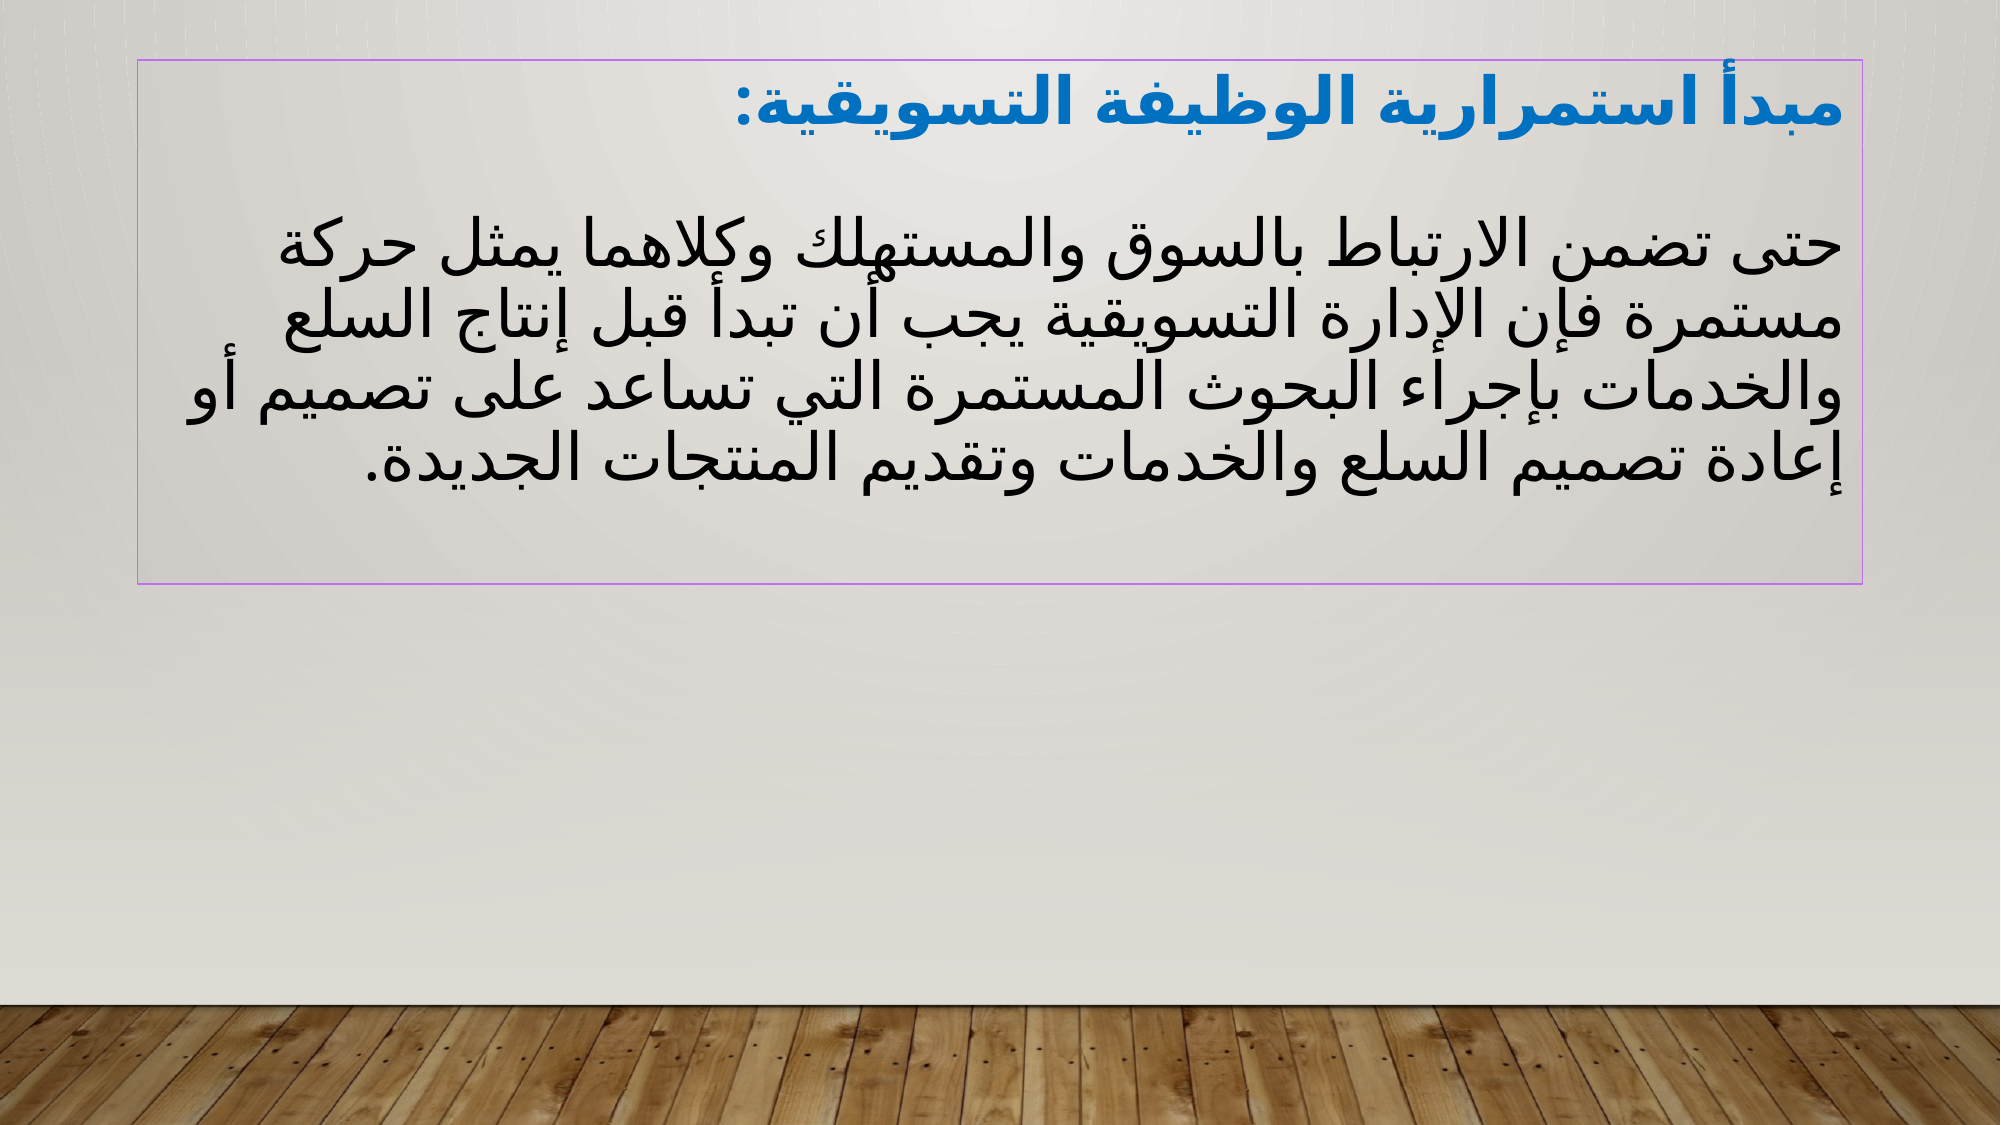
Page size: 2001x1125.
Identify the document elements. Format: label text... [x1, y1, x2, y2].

title مبدأ استمرارية الوظيفة التسويقية: حتى تضمن الارتباط بالسوق والمستهلك وكلاهما يمثل حركة مستمرة فإن الإدارة التسويقية يجب أن تبدأ قبل إنتاج السلع والخدمات بإجراء البحوث المستمرة التي تساعد على تصميم أو إعادة تصميم السلع والخدمات وتقديم المنتجات الجديدة. [137, 59, 1863, 585]
picture [0, 1005, 2000, 1125]
